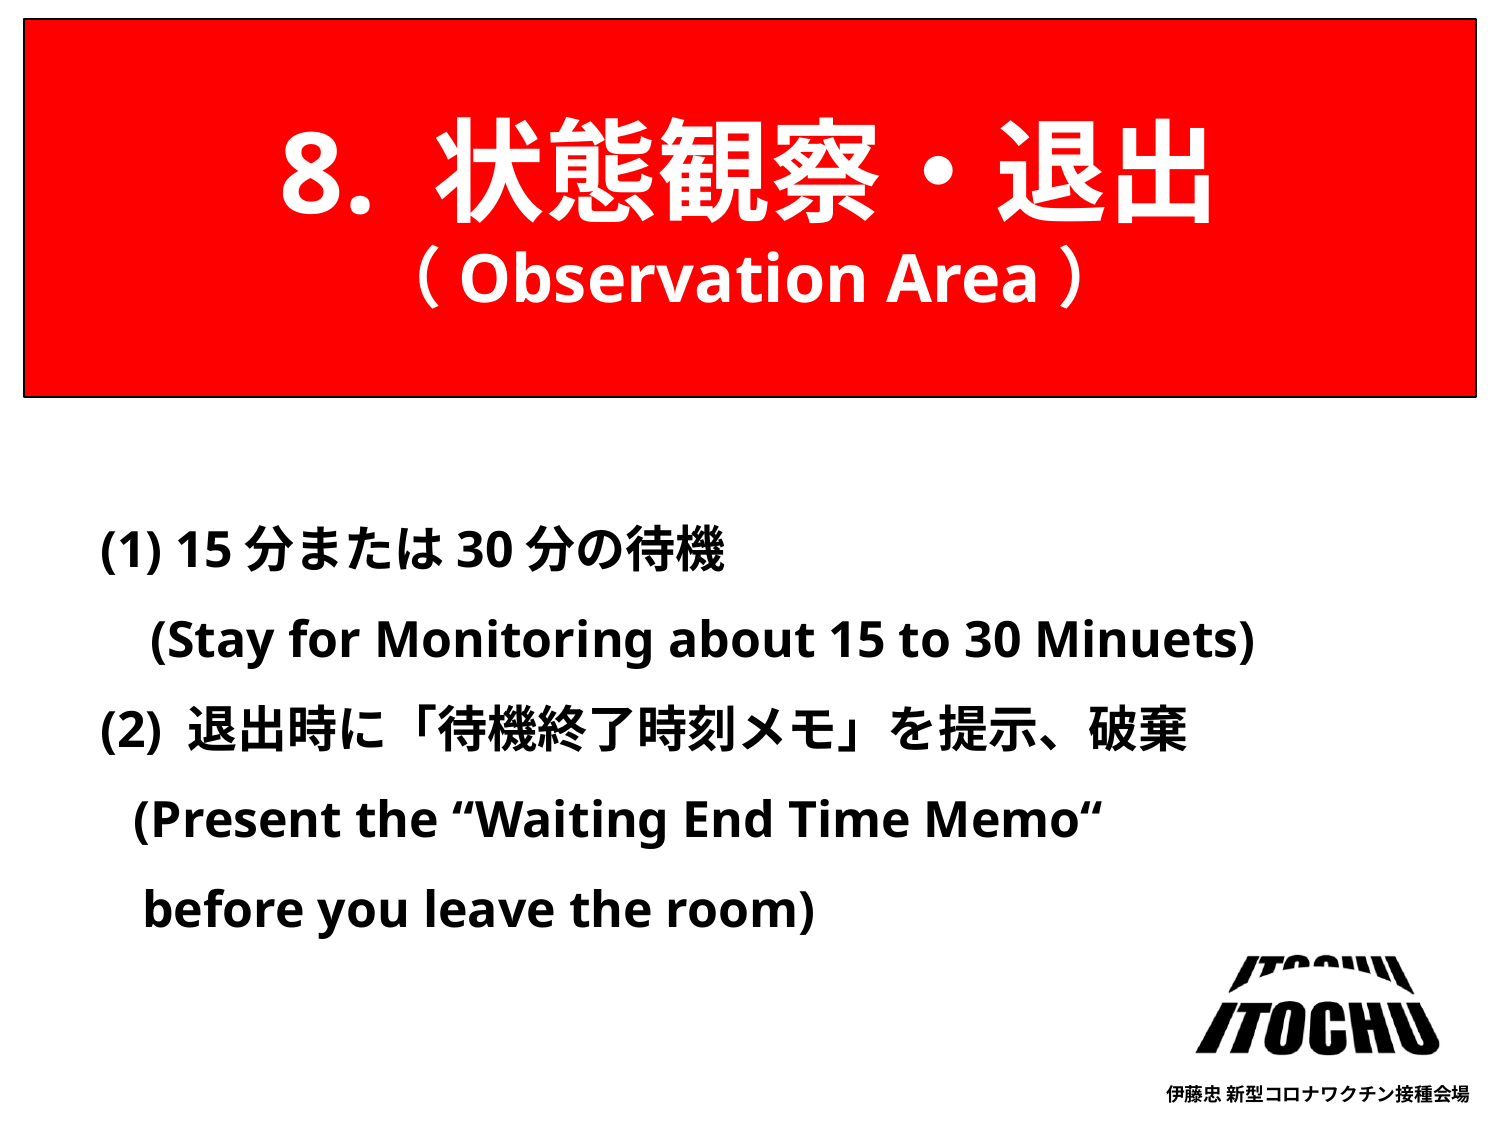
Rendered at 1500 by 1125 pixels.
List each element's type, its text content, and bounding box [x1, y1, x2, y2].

text_box 8. 状態観察・退出 （Observation Area） [21, 17, 1479, 399]
text_box (1) 15分または30分の待機 (Stay for Monitoring about 15 to 30 Minuets) (2) 退出時に「待機終了時刻メモ」を提示、破棄 (Present the “Waiting End Time Memo“ before you leave the room) [21, 419, 1479, 1096]
text_box 伊藤忠 新型コロナワクチン接種会場 [1145, 1072, 1491, 1116]
picture [1186, 940, 1450, 1068]
